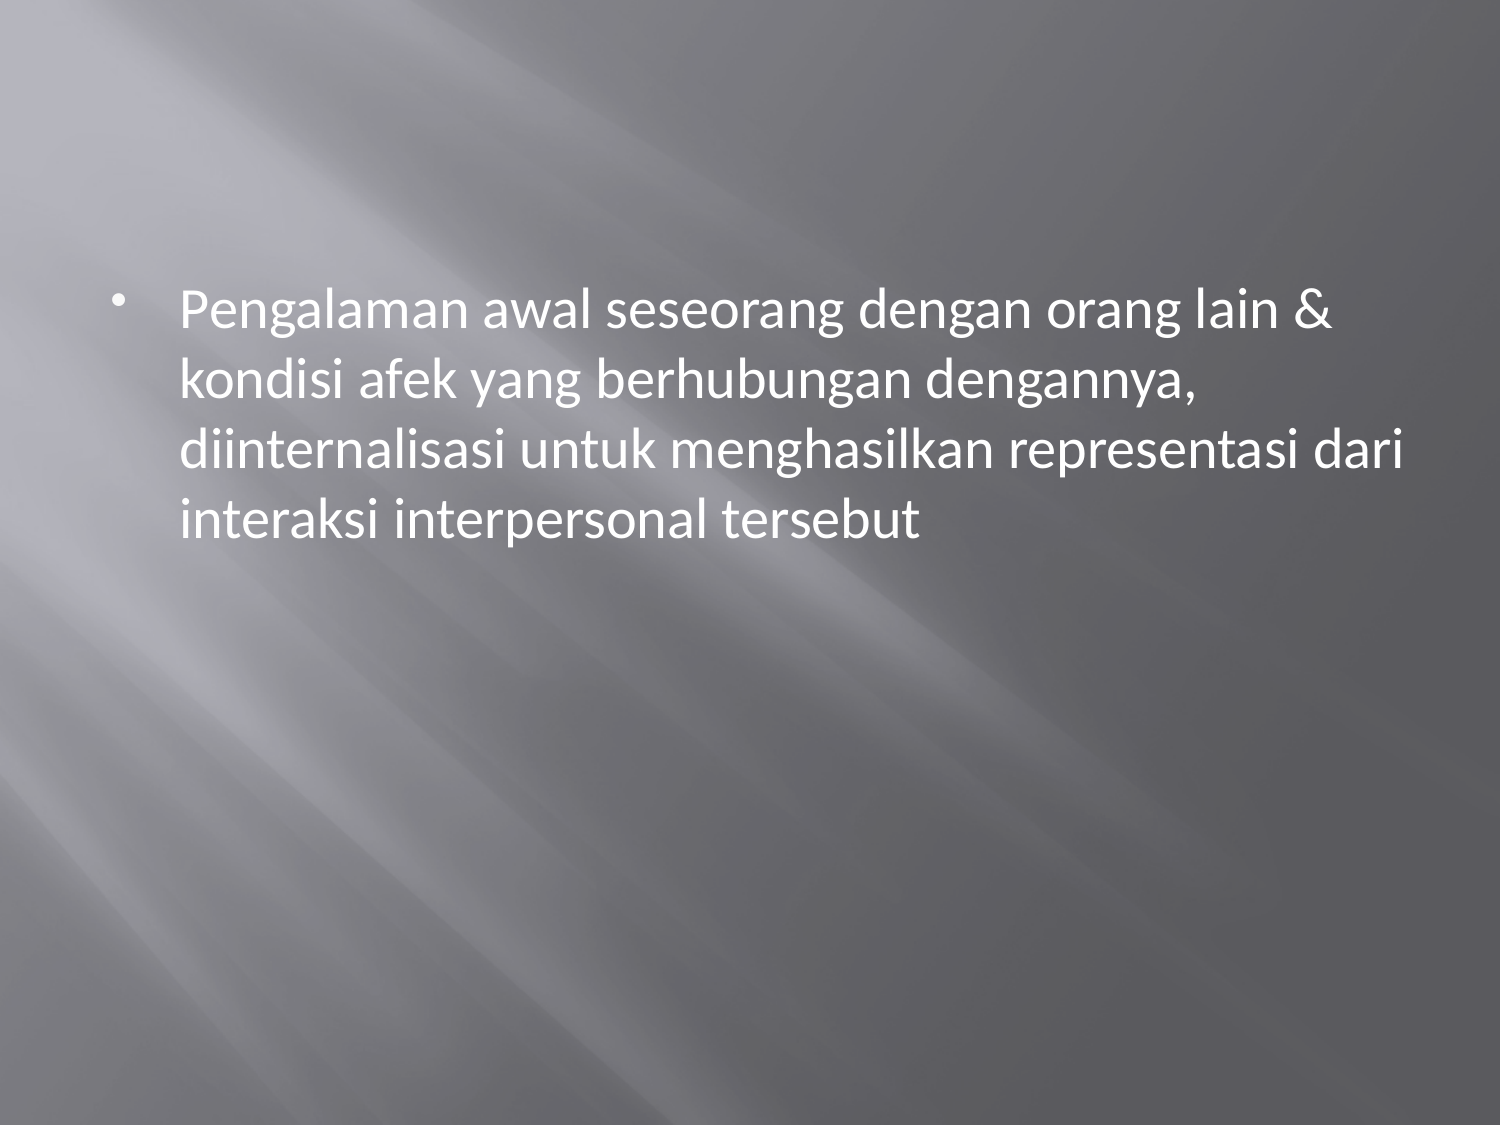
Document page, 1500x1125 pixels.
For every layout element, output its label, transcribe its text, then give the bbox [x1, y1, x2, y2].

list Pengalaman awal seseorang dengan orang lain & kondisi afek yang berhubungan dengannya, diinternalisasi untuk menghasilkan representasi dari interaksi interpersonal tersebut [75, 262, 1425, 1035]
